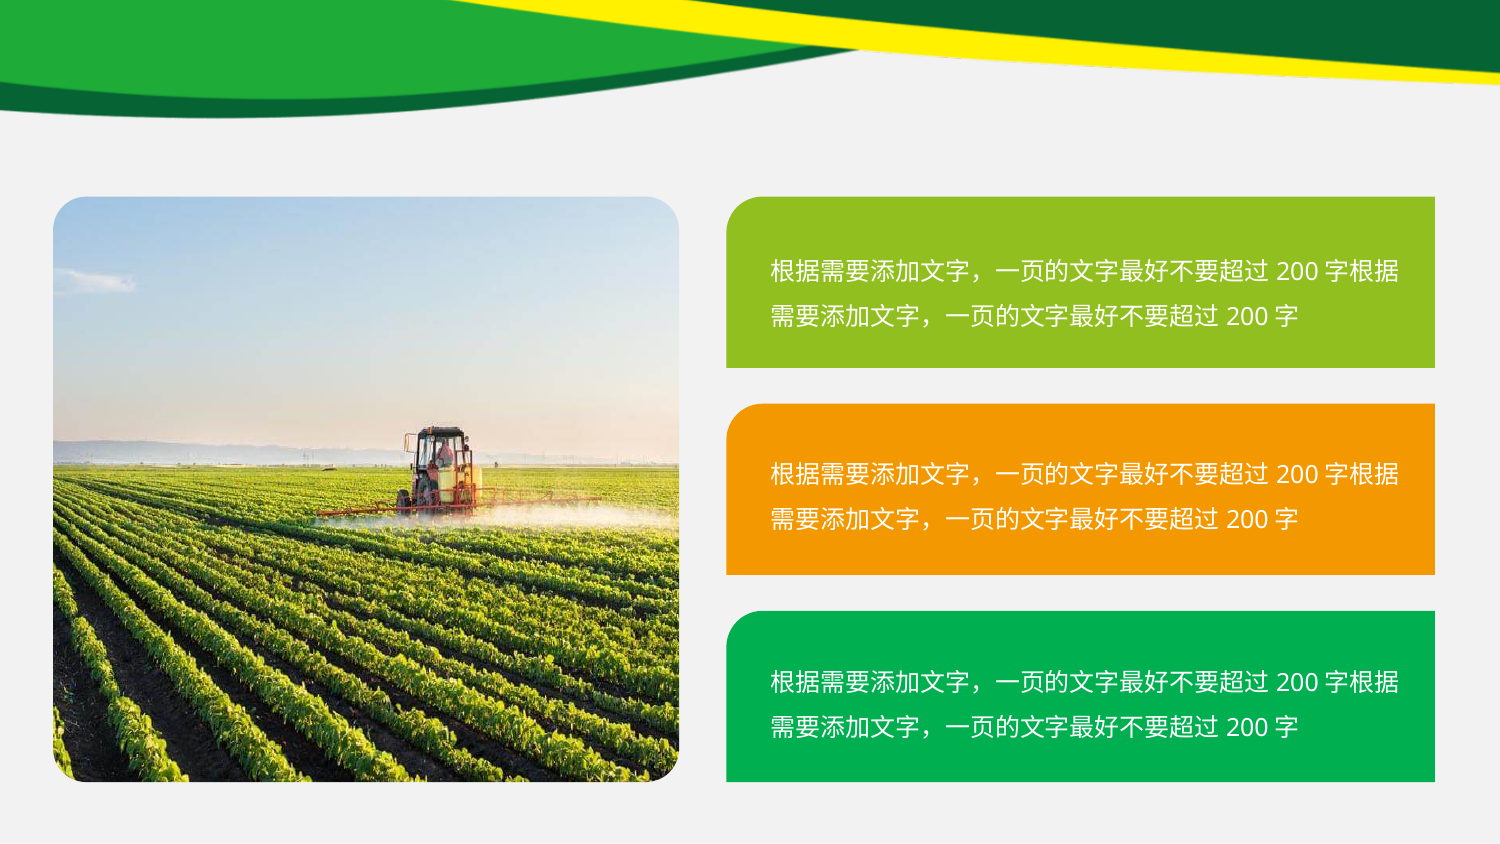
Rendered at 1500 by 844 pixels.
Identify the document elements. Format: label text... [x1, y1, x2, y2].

text_box 根据需要添加文字，一页的文字最好不要超过200字根据需要添加文字，一页的文字最好不要超过200字 [758, 235, 1412, 337]
text_box 根据需要添加文字，一页的文字最好不要超过200字根据需要添加文字，一页的文字最好不要超过200字 [758, 646, 1412, 748]
text_box [724, 194, 1438, 370]
text_box 根据需要添加文字，一页的文字最好不要超过200字根据需要添加文字，一页的文字最好不要超过200字 [758, 437, 1412, 539]
text_box [50, 194, 682, 785]
text_box [724, 608, 1438, 785]
picture [0, 0, 1500, 119]
text_box [724, 401, 1438, 578]
